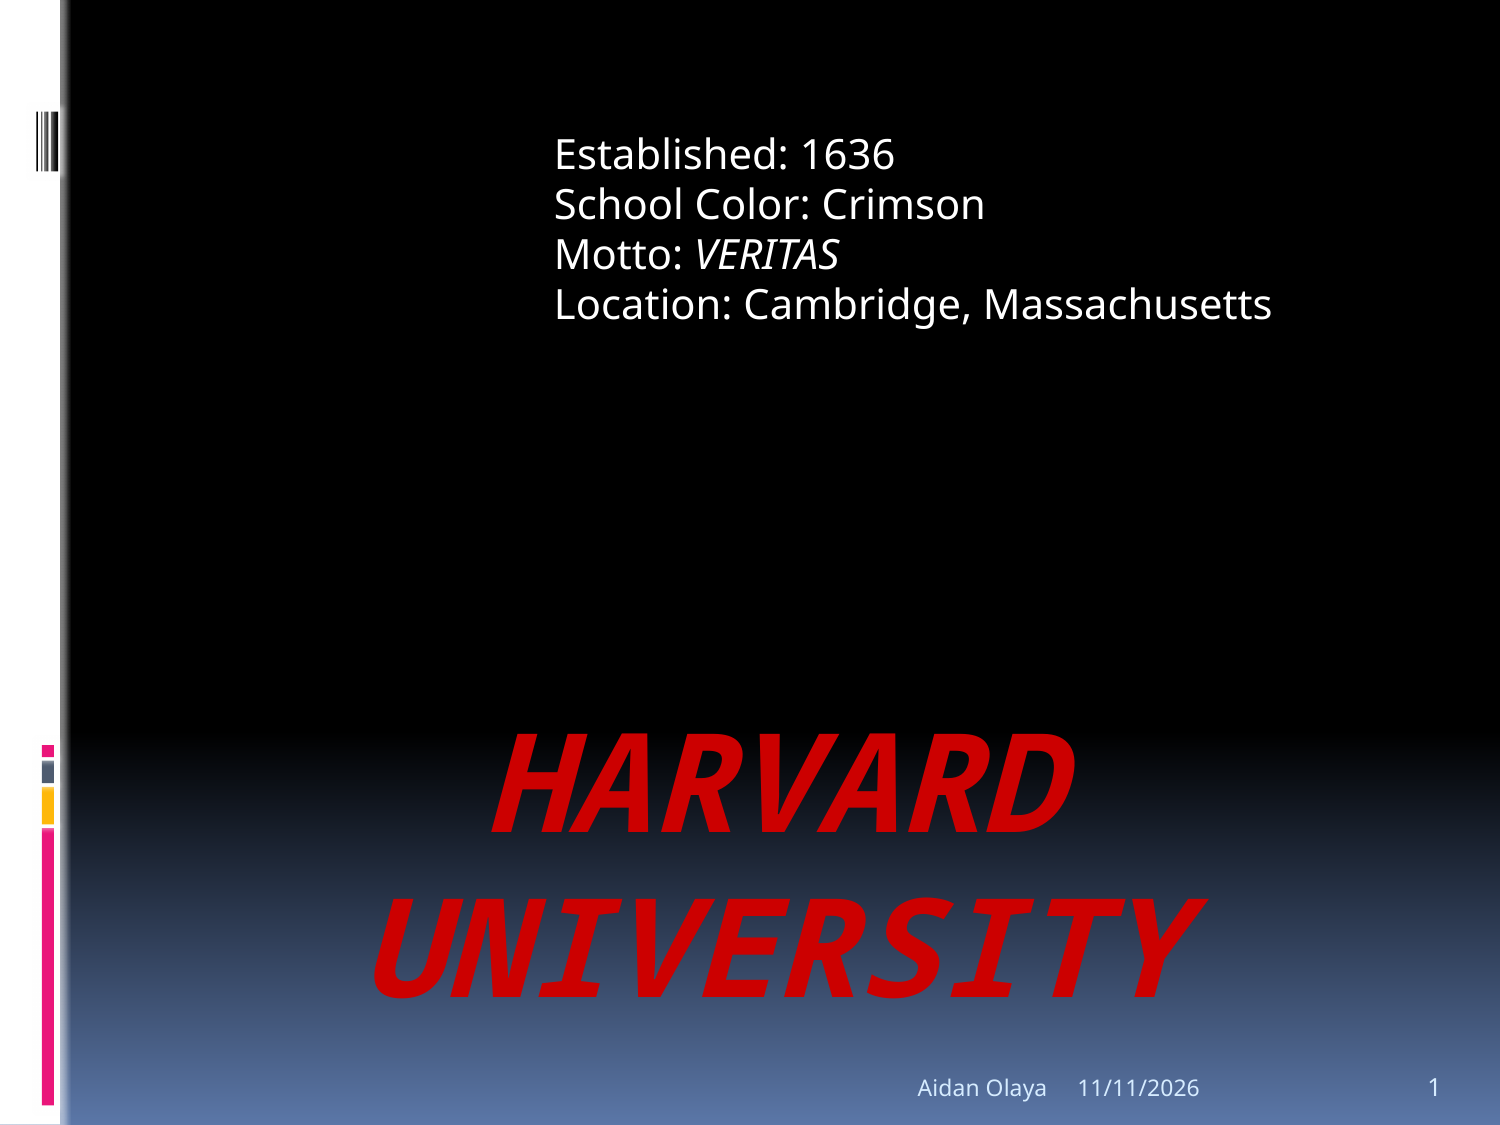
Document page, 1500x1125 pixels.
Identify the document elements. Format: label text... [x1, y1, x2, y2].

subtitle Established: 1636 School Color: Crimson Motto: VERITAS Location: Cambridge, Massachusetts [537, 87, 1350, 335]
title Harvard University [137, 687, 1413, 1012]
footer Aidan Olaya [150, 1052, 1063, 1113]
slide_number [1063, 1052, 1412, 1113]
slide_number 1 [1412, 1052, 1488, 1113]
